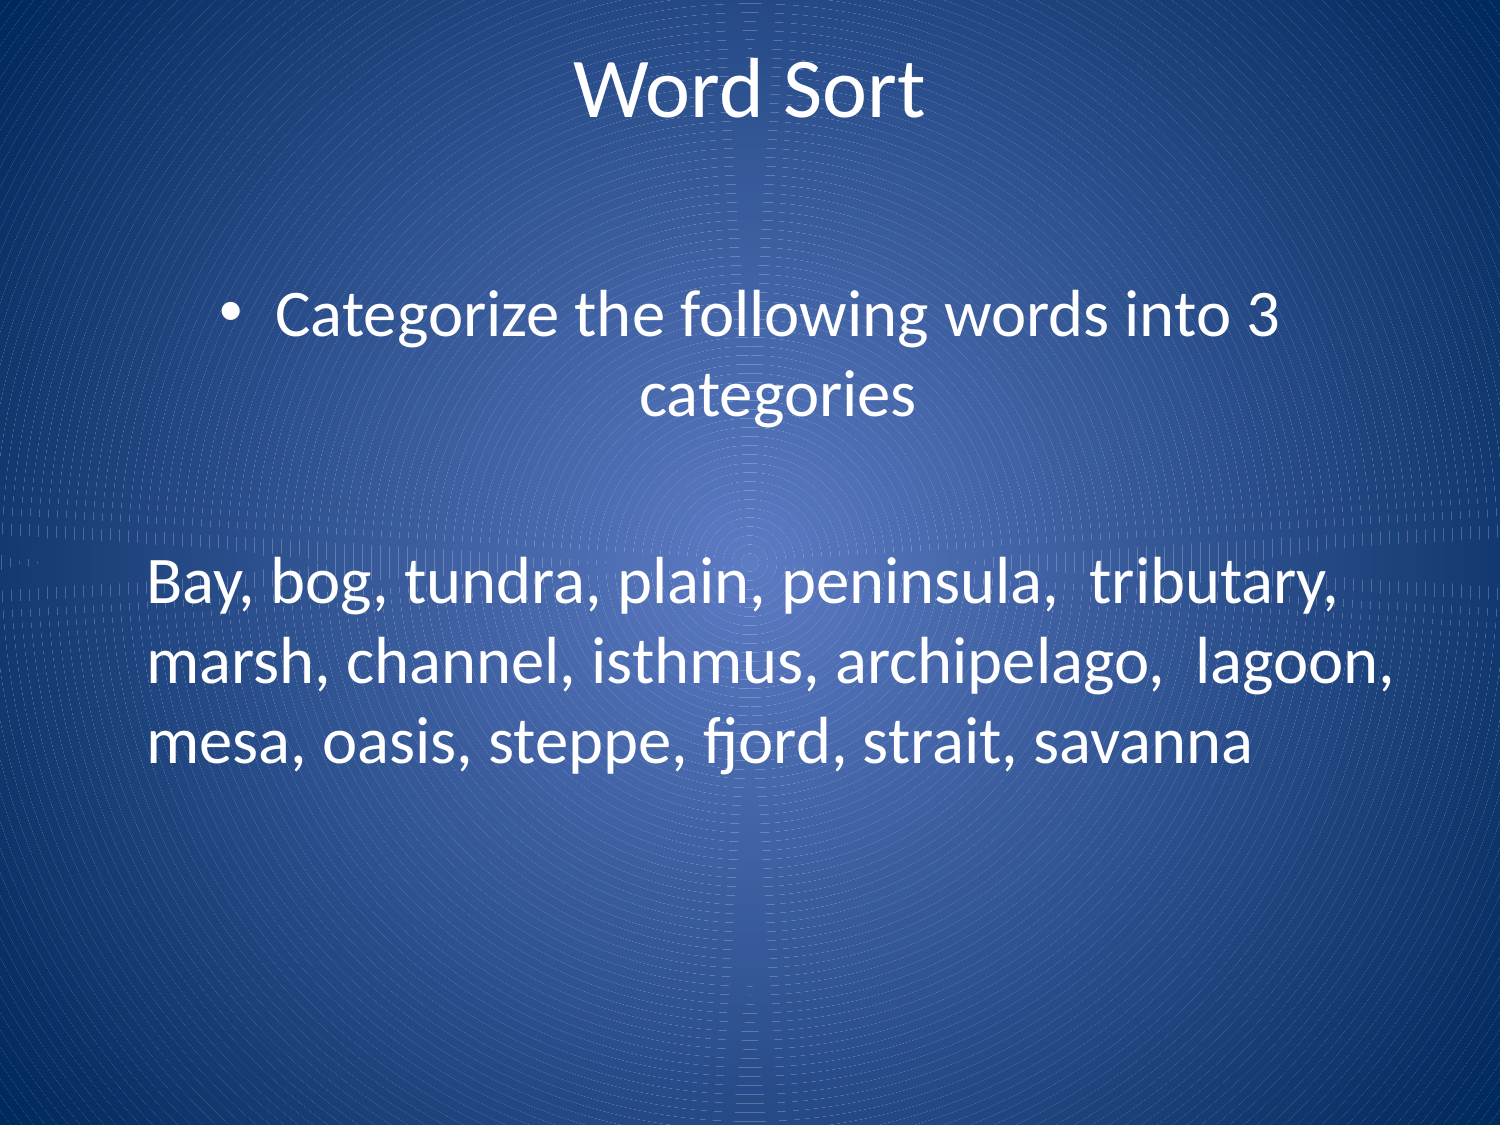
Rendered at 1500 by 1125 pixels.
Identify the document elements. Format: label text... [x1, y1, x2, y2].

list Categorize the following words into 3 categories Bay, bog, tundra, plain, peninsula, tributary, marsh, channel, isthmus, archipelago, lagoon, mesa, oasis, steppe, fjord, strait, savanna [75, 262, 1425, 1005]
title Word Sort [75, 45, 1425, 233]
